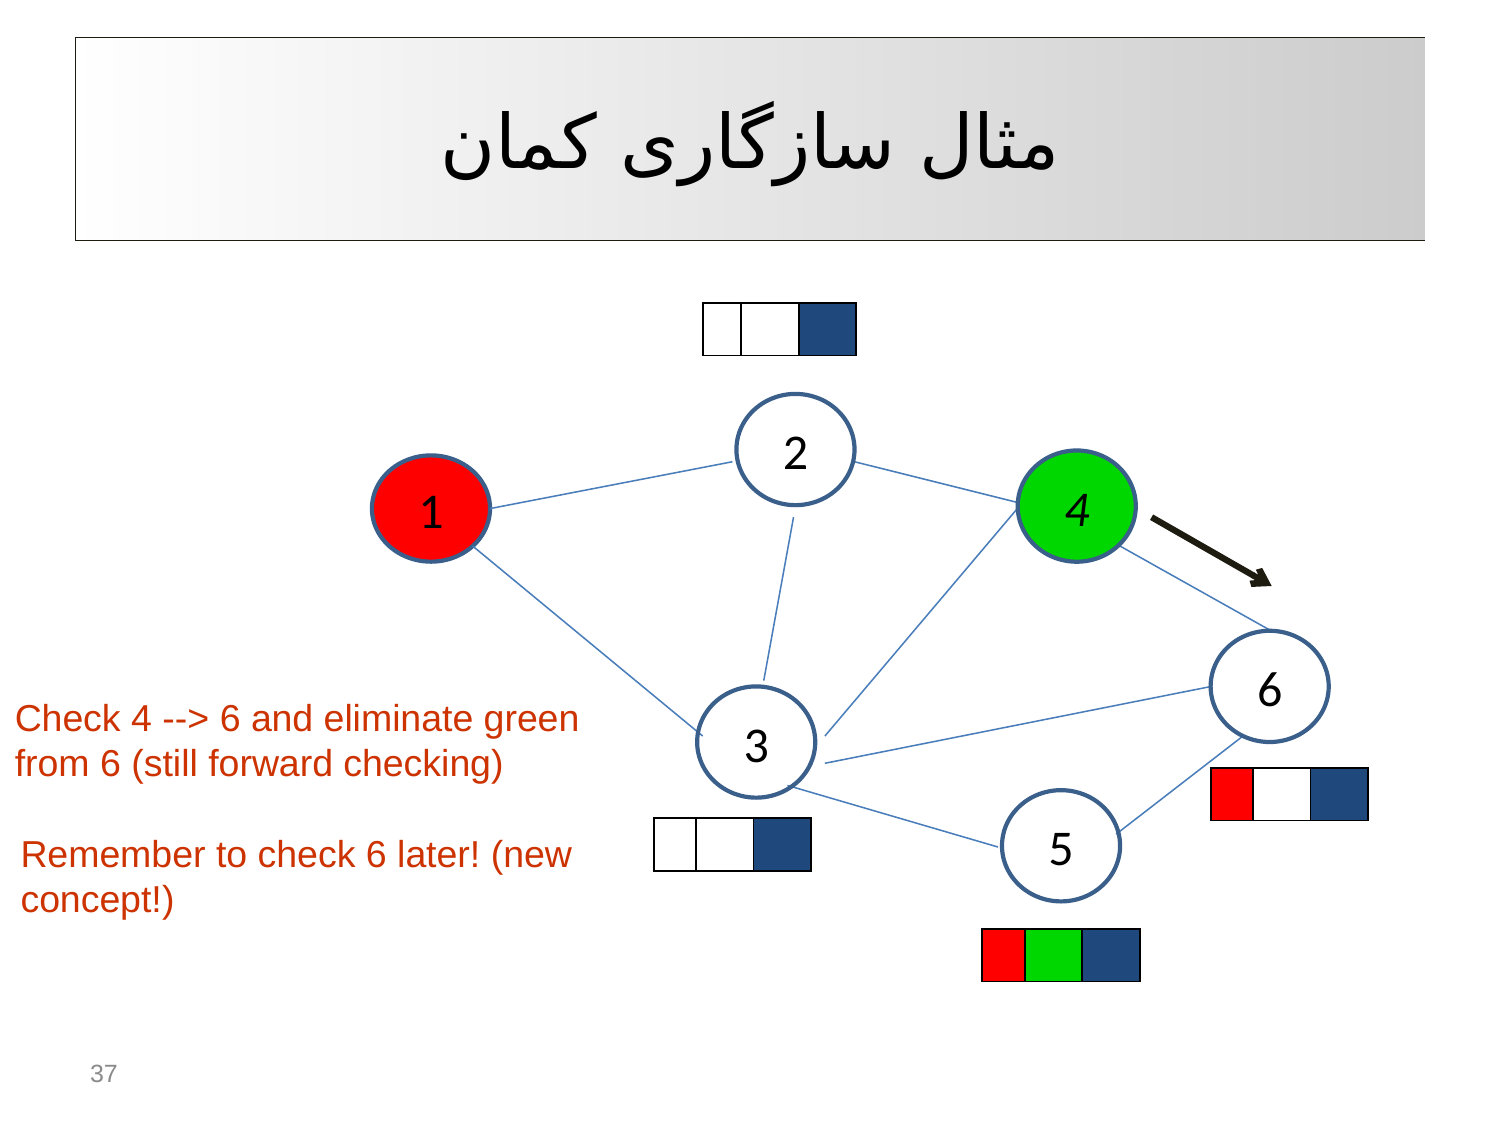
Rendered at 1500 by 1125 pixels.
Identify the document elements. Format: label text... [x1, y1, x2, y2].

table_header [697, 819, 753, 870]
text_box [1115, 736, 1243, 835]
table_header [983, 930, 1024, 981]
table_header [1083, 930, 1139, 981]
text_box 3 [695, 684, 818, 800]
table_header [800, 304, 855, 355]
table_header [655, 819, 695, 870]
table_header [742, 304, 798, 355]
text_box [854, 461, 1022, 504]
text_box Check 4 --> 6 and eliminate green from 6 (still forward checking) [0, 686, 656, 792]
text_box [1151, 516, 1272, 587]
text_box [824, 503, 1022, 686]
text_box 6 [1208, 629, 1331, 745]
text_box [787, 785, 999, 848]
table_header [704, 304, 740, 355]
slide_number 37 [75, 1042, 425, 1103]
title مثال سازگاری کمان [75, 37, 1425, 241]
table_header [1247, 769, 1252, 820]
text_box Remember to check 6 later! (new concept!) [5, 822, 662, 927]
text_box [824, 686, 1211, 764]
table_header [1026, 930, 1081, 981]
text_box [489, 461, 733, 509]
table_header [1254, 769, 1310, 820]
text_box 5 [1000, 788, 1123, 904]
text_box 2 [734, 391, 857, 508]
table_header [754, 819, 810, 870]
text_box 4 [1025, 448, 1138, 564]
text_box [1119, 545, 1272, 632]
text_box 1 [369, 453, 492, 564]
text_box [472, 545, 703, 737]
table_header [1311, 769, 1367, 820]
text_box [763, 516, 794, 681]
